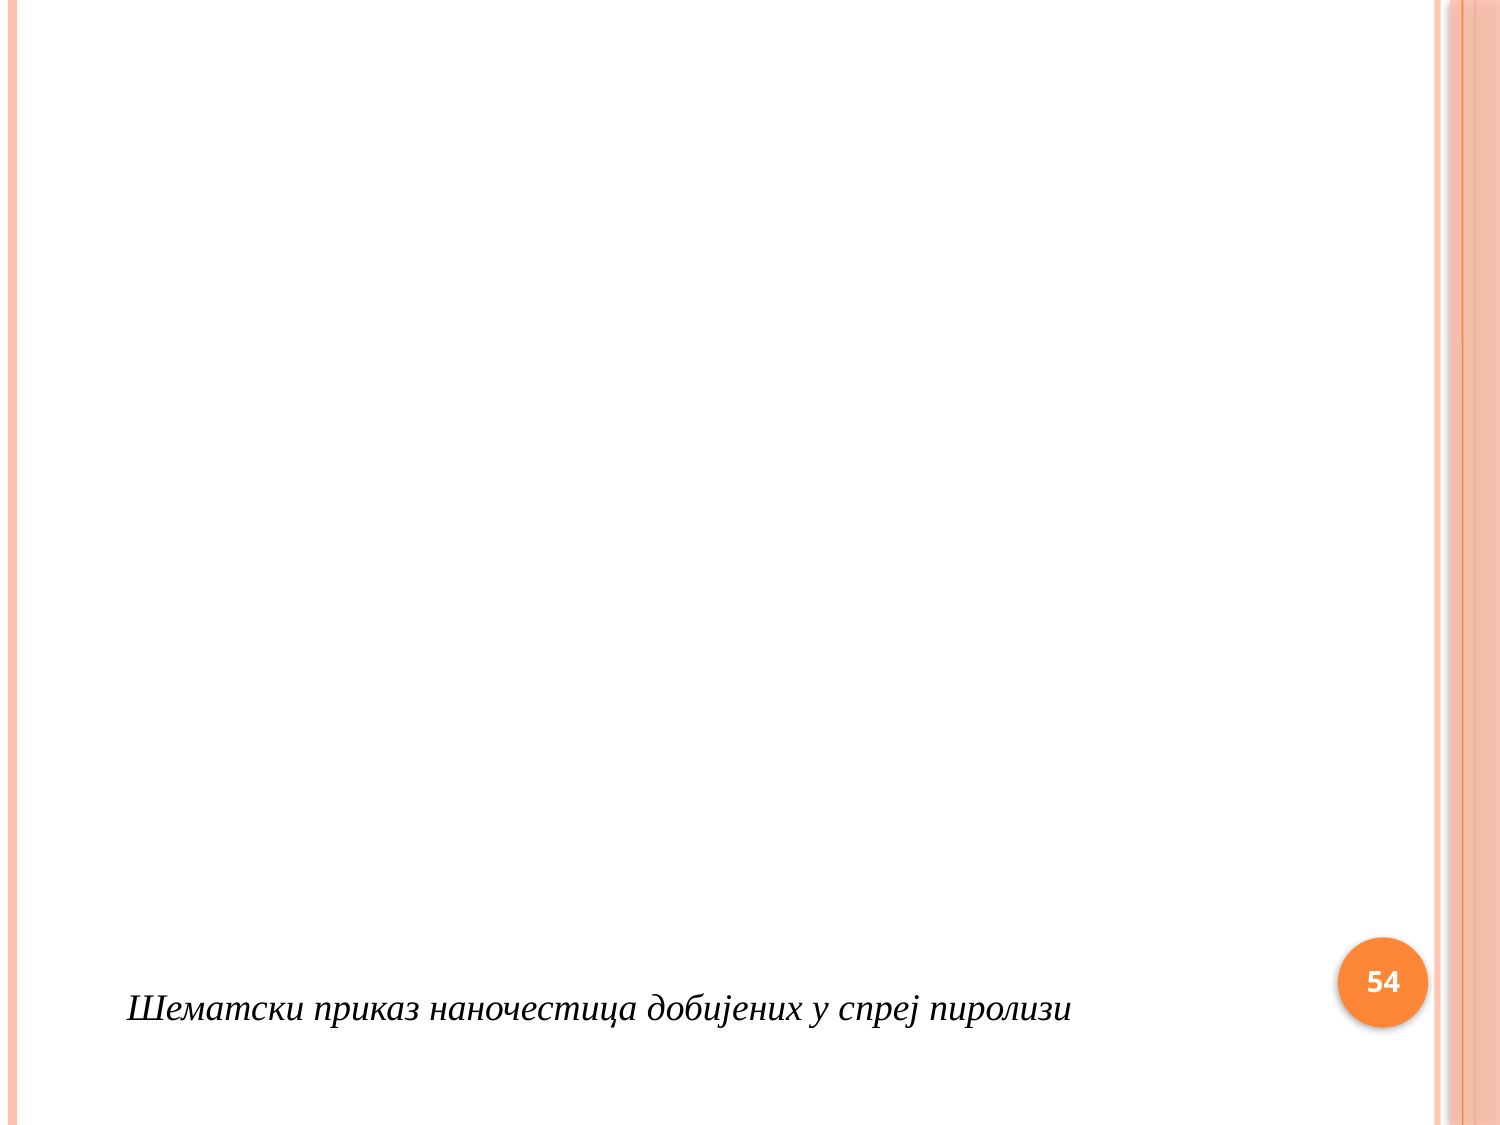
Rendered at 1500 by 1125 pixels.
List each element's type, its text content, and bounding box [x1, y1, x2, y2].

text_box Шематски приказ наночестица добијених у спреј пиролизи [112, 975, 1365, 1036]
slide_number 54 [1333, 940, 1434, 1026]
